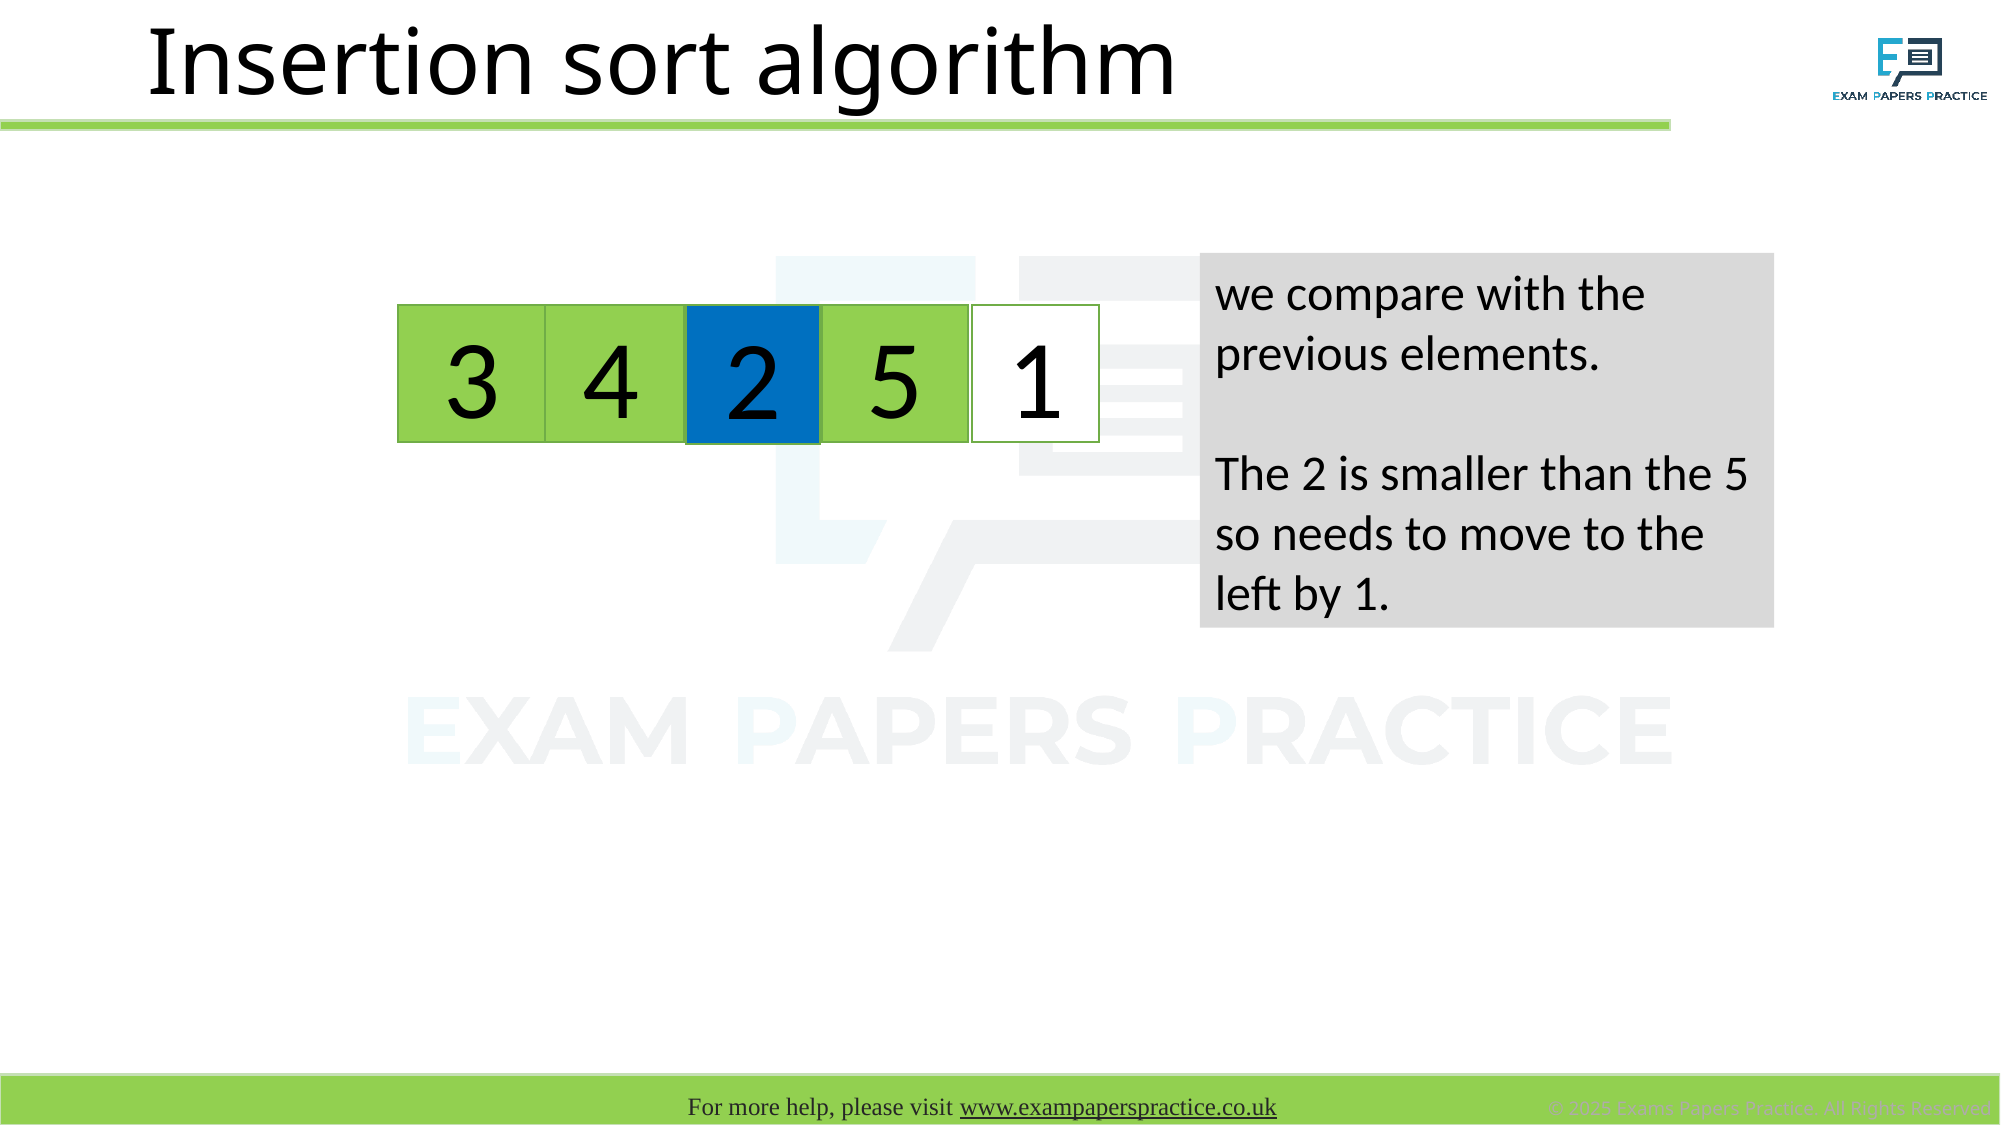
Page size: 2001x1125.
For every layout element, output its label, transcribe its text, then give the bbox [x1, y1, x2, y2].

title Insertion sort algorithm [132, 0, 1200, 162]
text_box we compare with the previous elements. The 2 is smaller than the 5 so needs to move to the left by 1. [1199, 252, 1775, 628]
text_box 5 [821, 304, 969, 443]
text_box 2 [685, 304, 821, 445]
text_box 1 [971, 304, 1100, 443]
text_box 4 [546, 304, 685, 443]
text_box 3 [397, 304, 546, 443]
